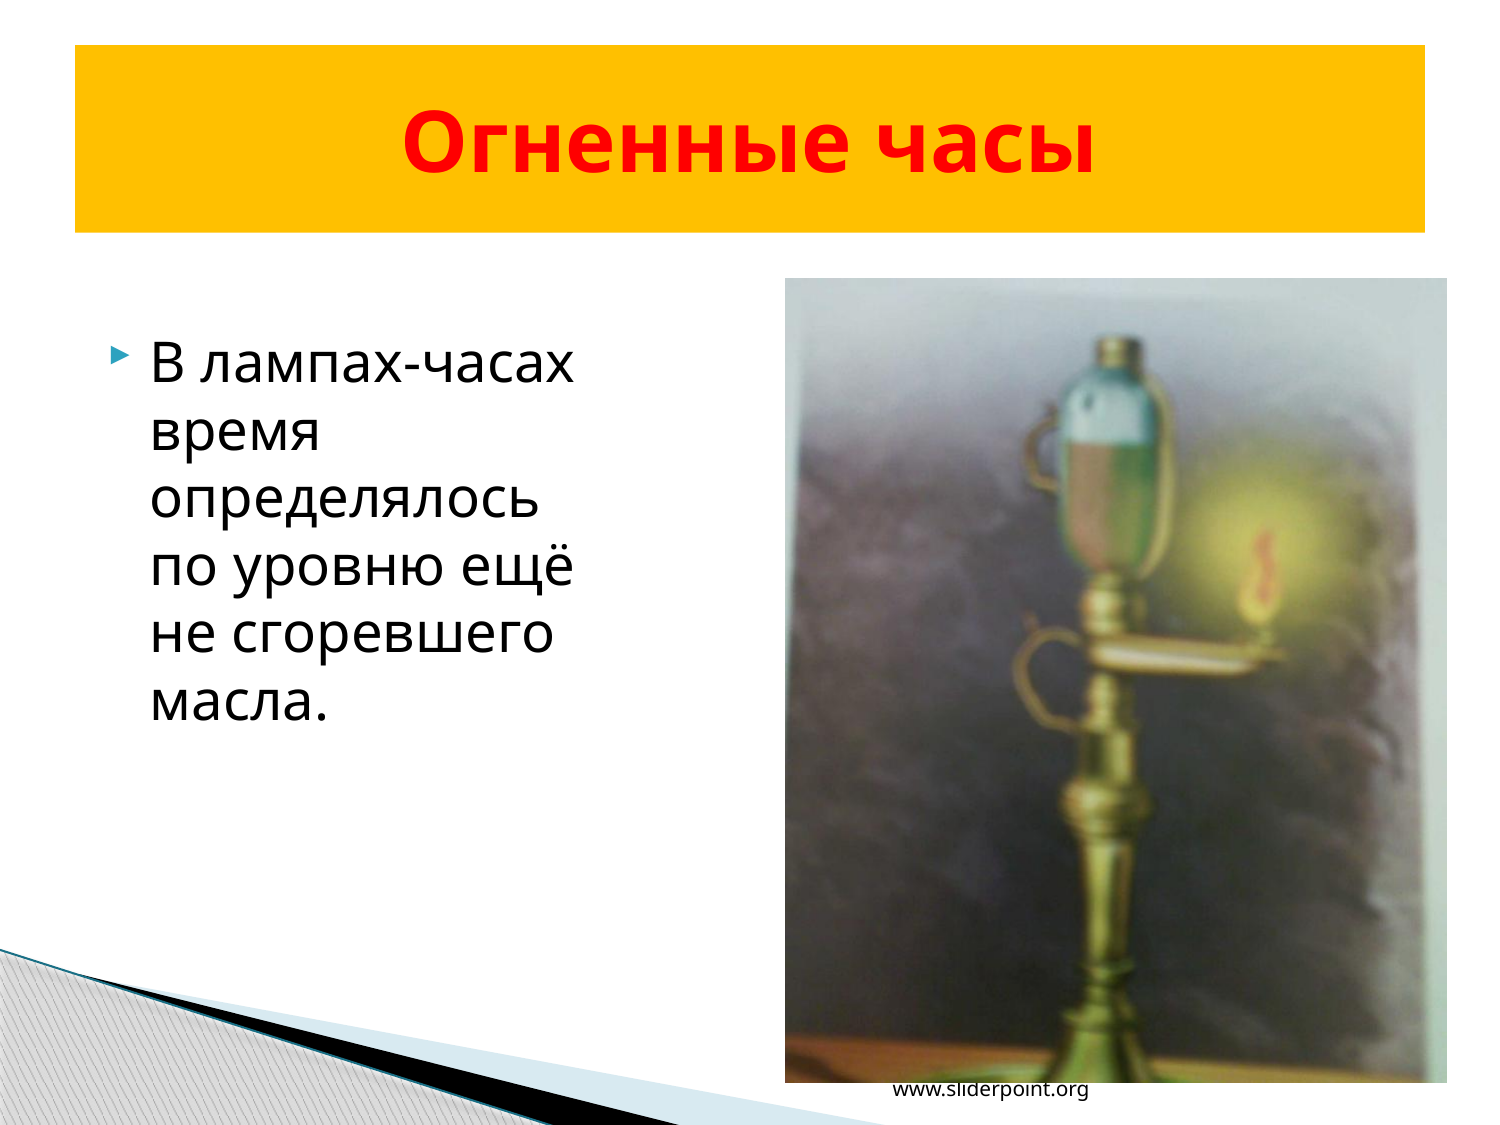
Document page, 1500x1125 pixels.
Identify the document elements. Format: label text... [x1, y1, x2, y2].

footer www.sliderpoint.org [718, 1051, 1105, 1112]
title Огненные часы [75, 45, 1425, 233]
picture [785, 278, 1448, 1083]
list В лампах-часах время определялось по уровню ещё не сгоревшего масла. [75, 243, 609, 986]
